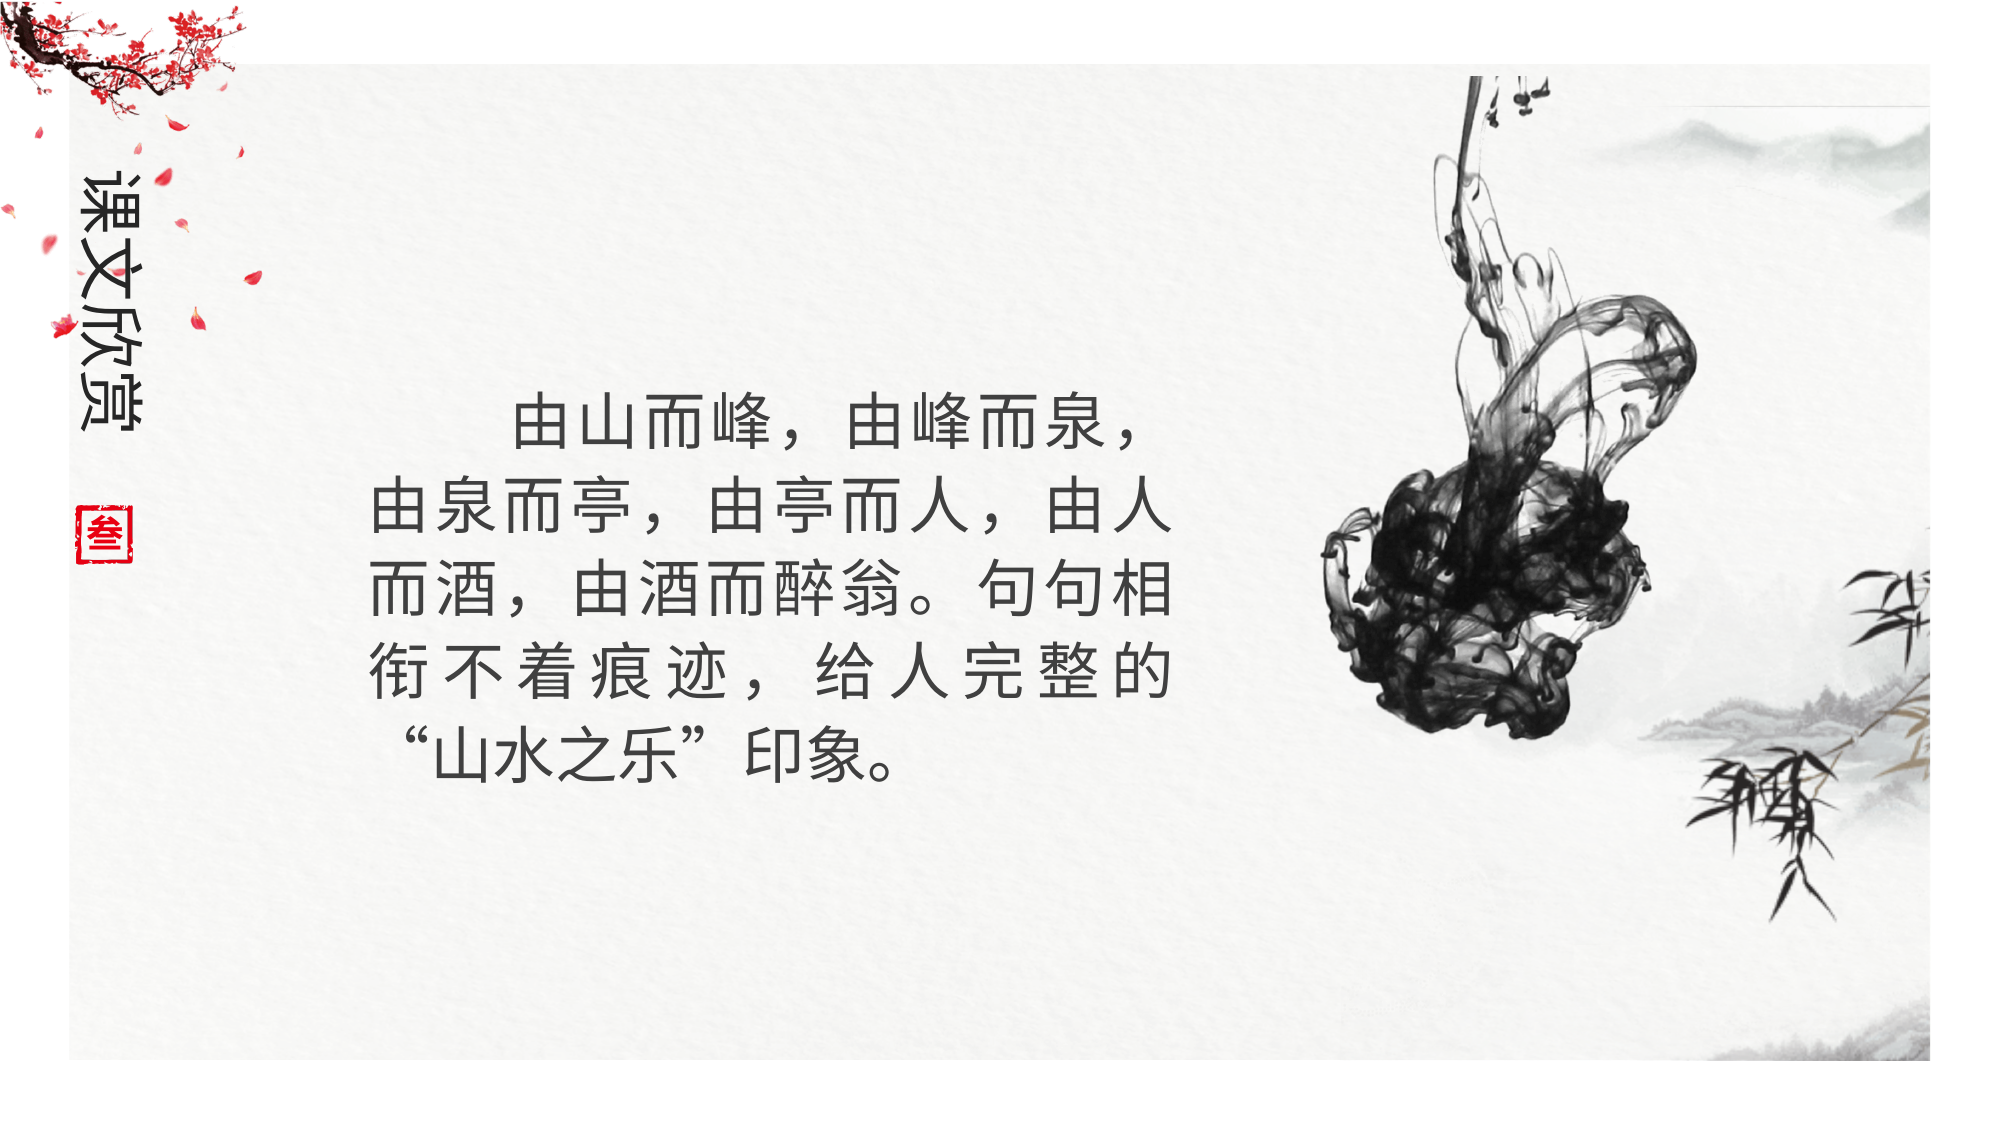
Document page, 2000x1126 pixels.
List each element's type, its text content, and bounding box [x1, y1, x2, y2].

text_box 课文欣赏 [50, 349, 161, 453]
picture [0, 0, 1931, 1061]
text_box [71, 502, 140, 565]
text_box 由山而峰，由峰而泉，由泉而亭，由亭而人，由人而酒，由酒而醉翁。句句相衔不着痕迹，给人完整的“山水之乐”印象。 [352, 366, 1190, 798]
